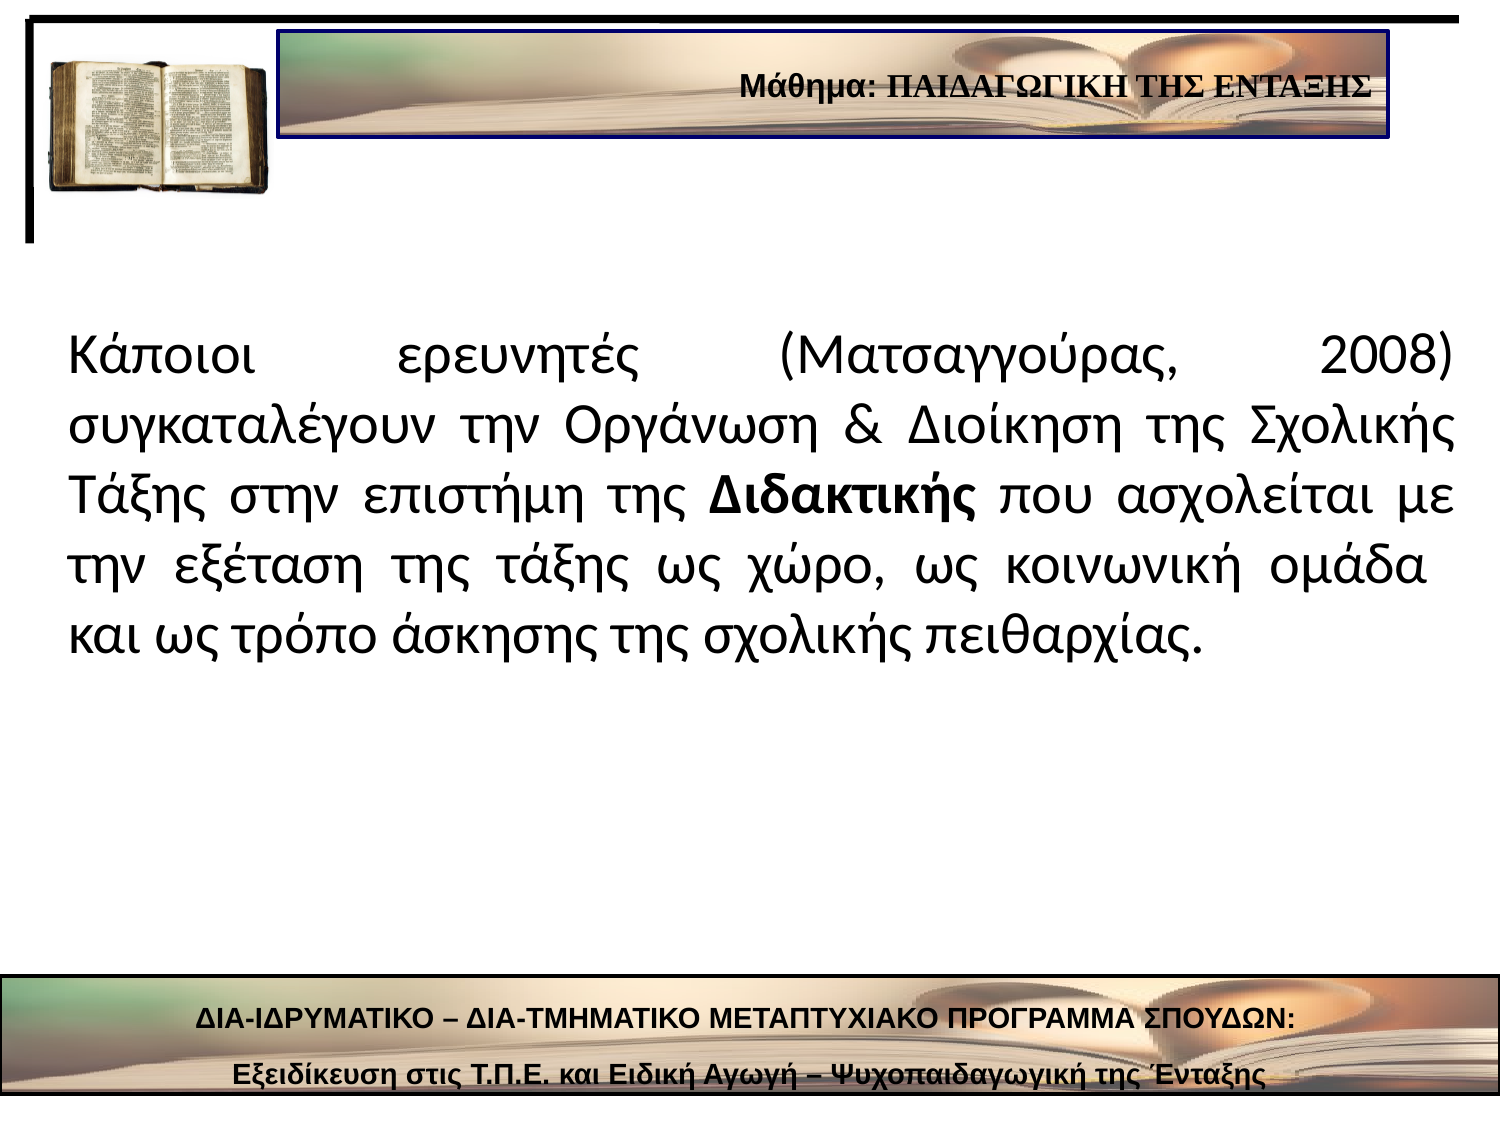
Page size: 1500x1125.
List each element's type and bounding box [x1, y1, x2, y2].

text_box [0, 18, 1500, 1094]
picture [40, 54, 274, 200]
